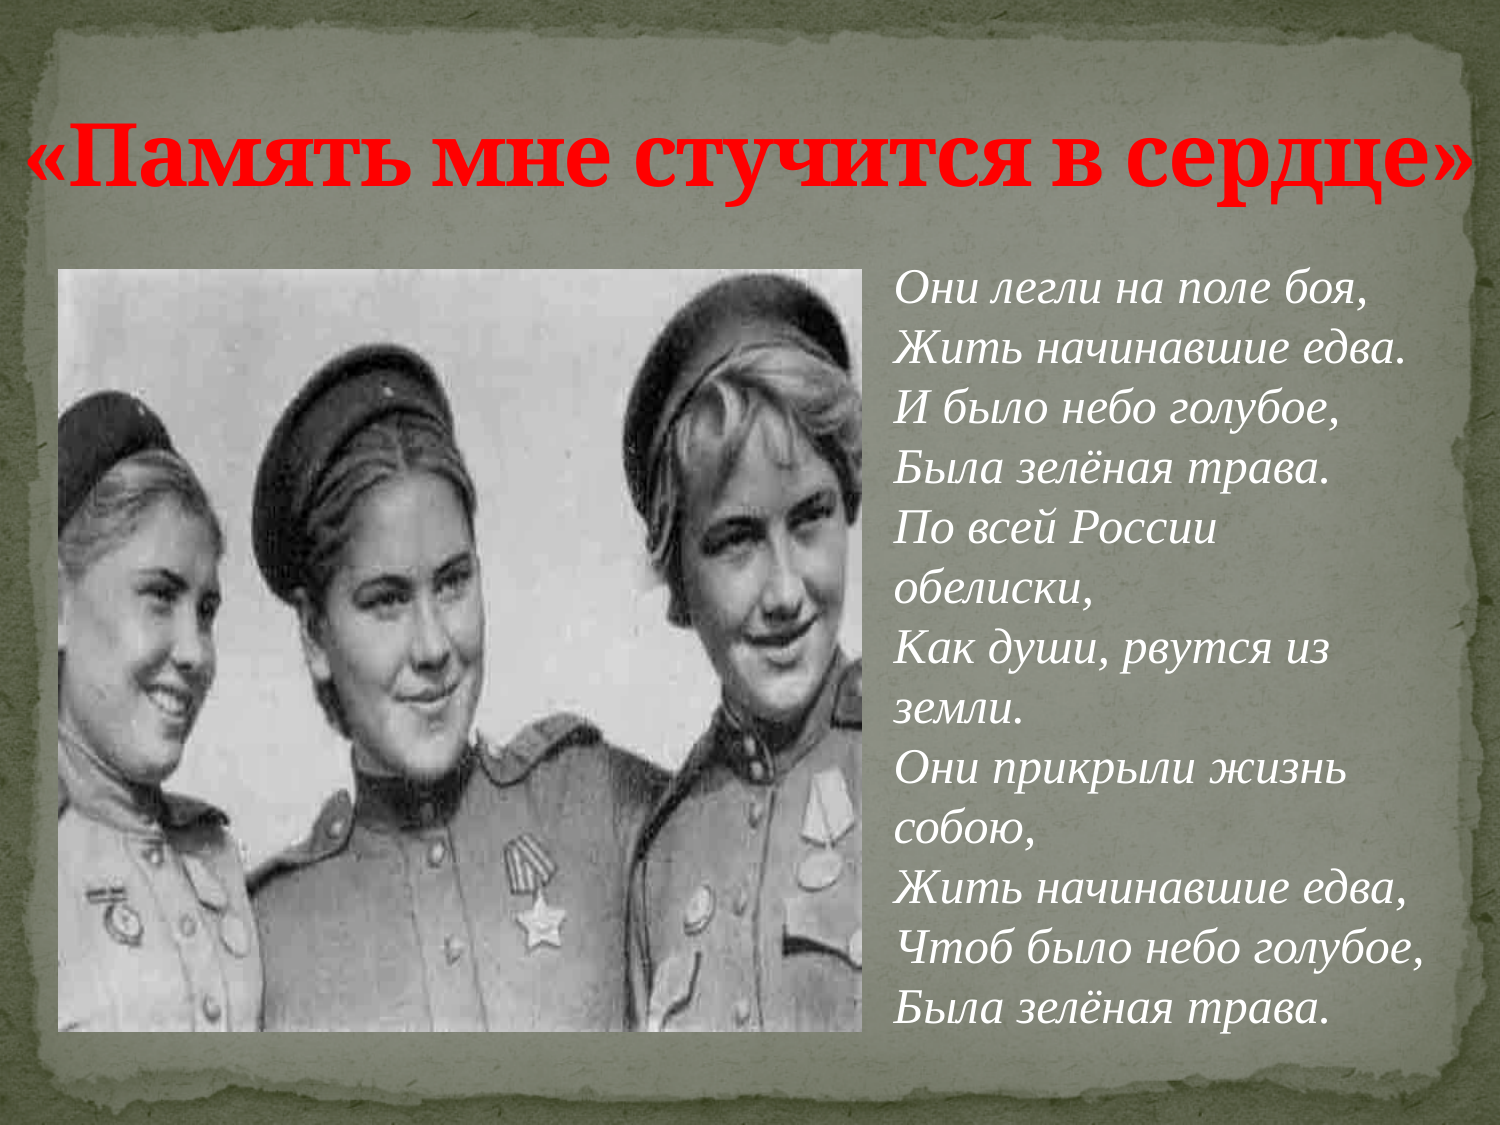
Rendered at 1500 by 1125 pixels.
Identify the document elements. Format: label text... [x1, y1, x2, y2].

picture [58, 269, 862, 1032]
title «Память мне стучится в сердце» [0, 0, 1500, 211]
text_box Они легли на поле боя, Жить начинавшие едва. И было небо голубое, Была зелёная трава. По всей России обелиски, Как души, рвутся из земли. Они прикрыли жизнь собою, Жить начинавшие едва, Чтоб было небо голубое, Была зелёная трава. [878, 246, 1442, 1041]
